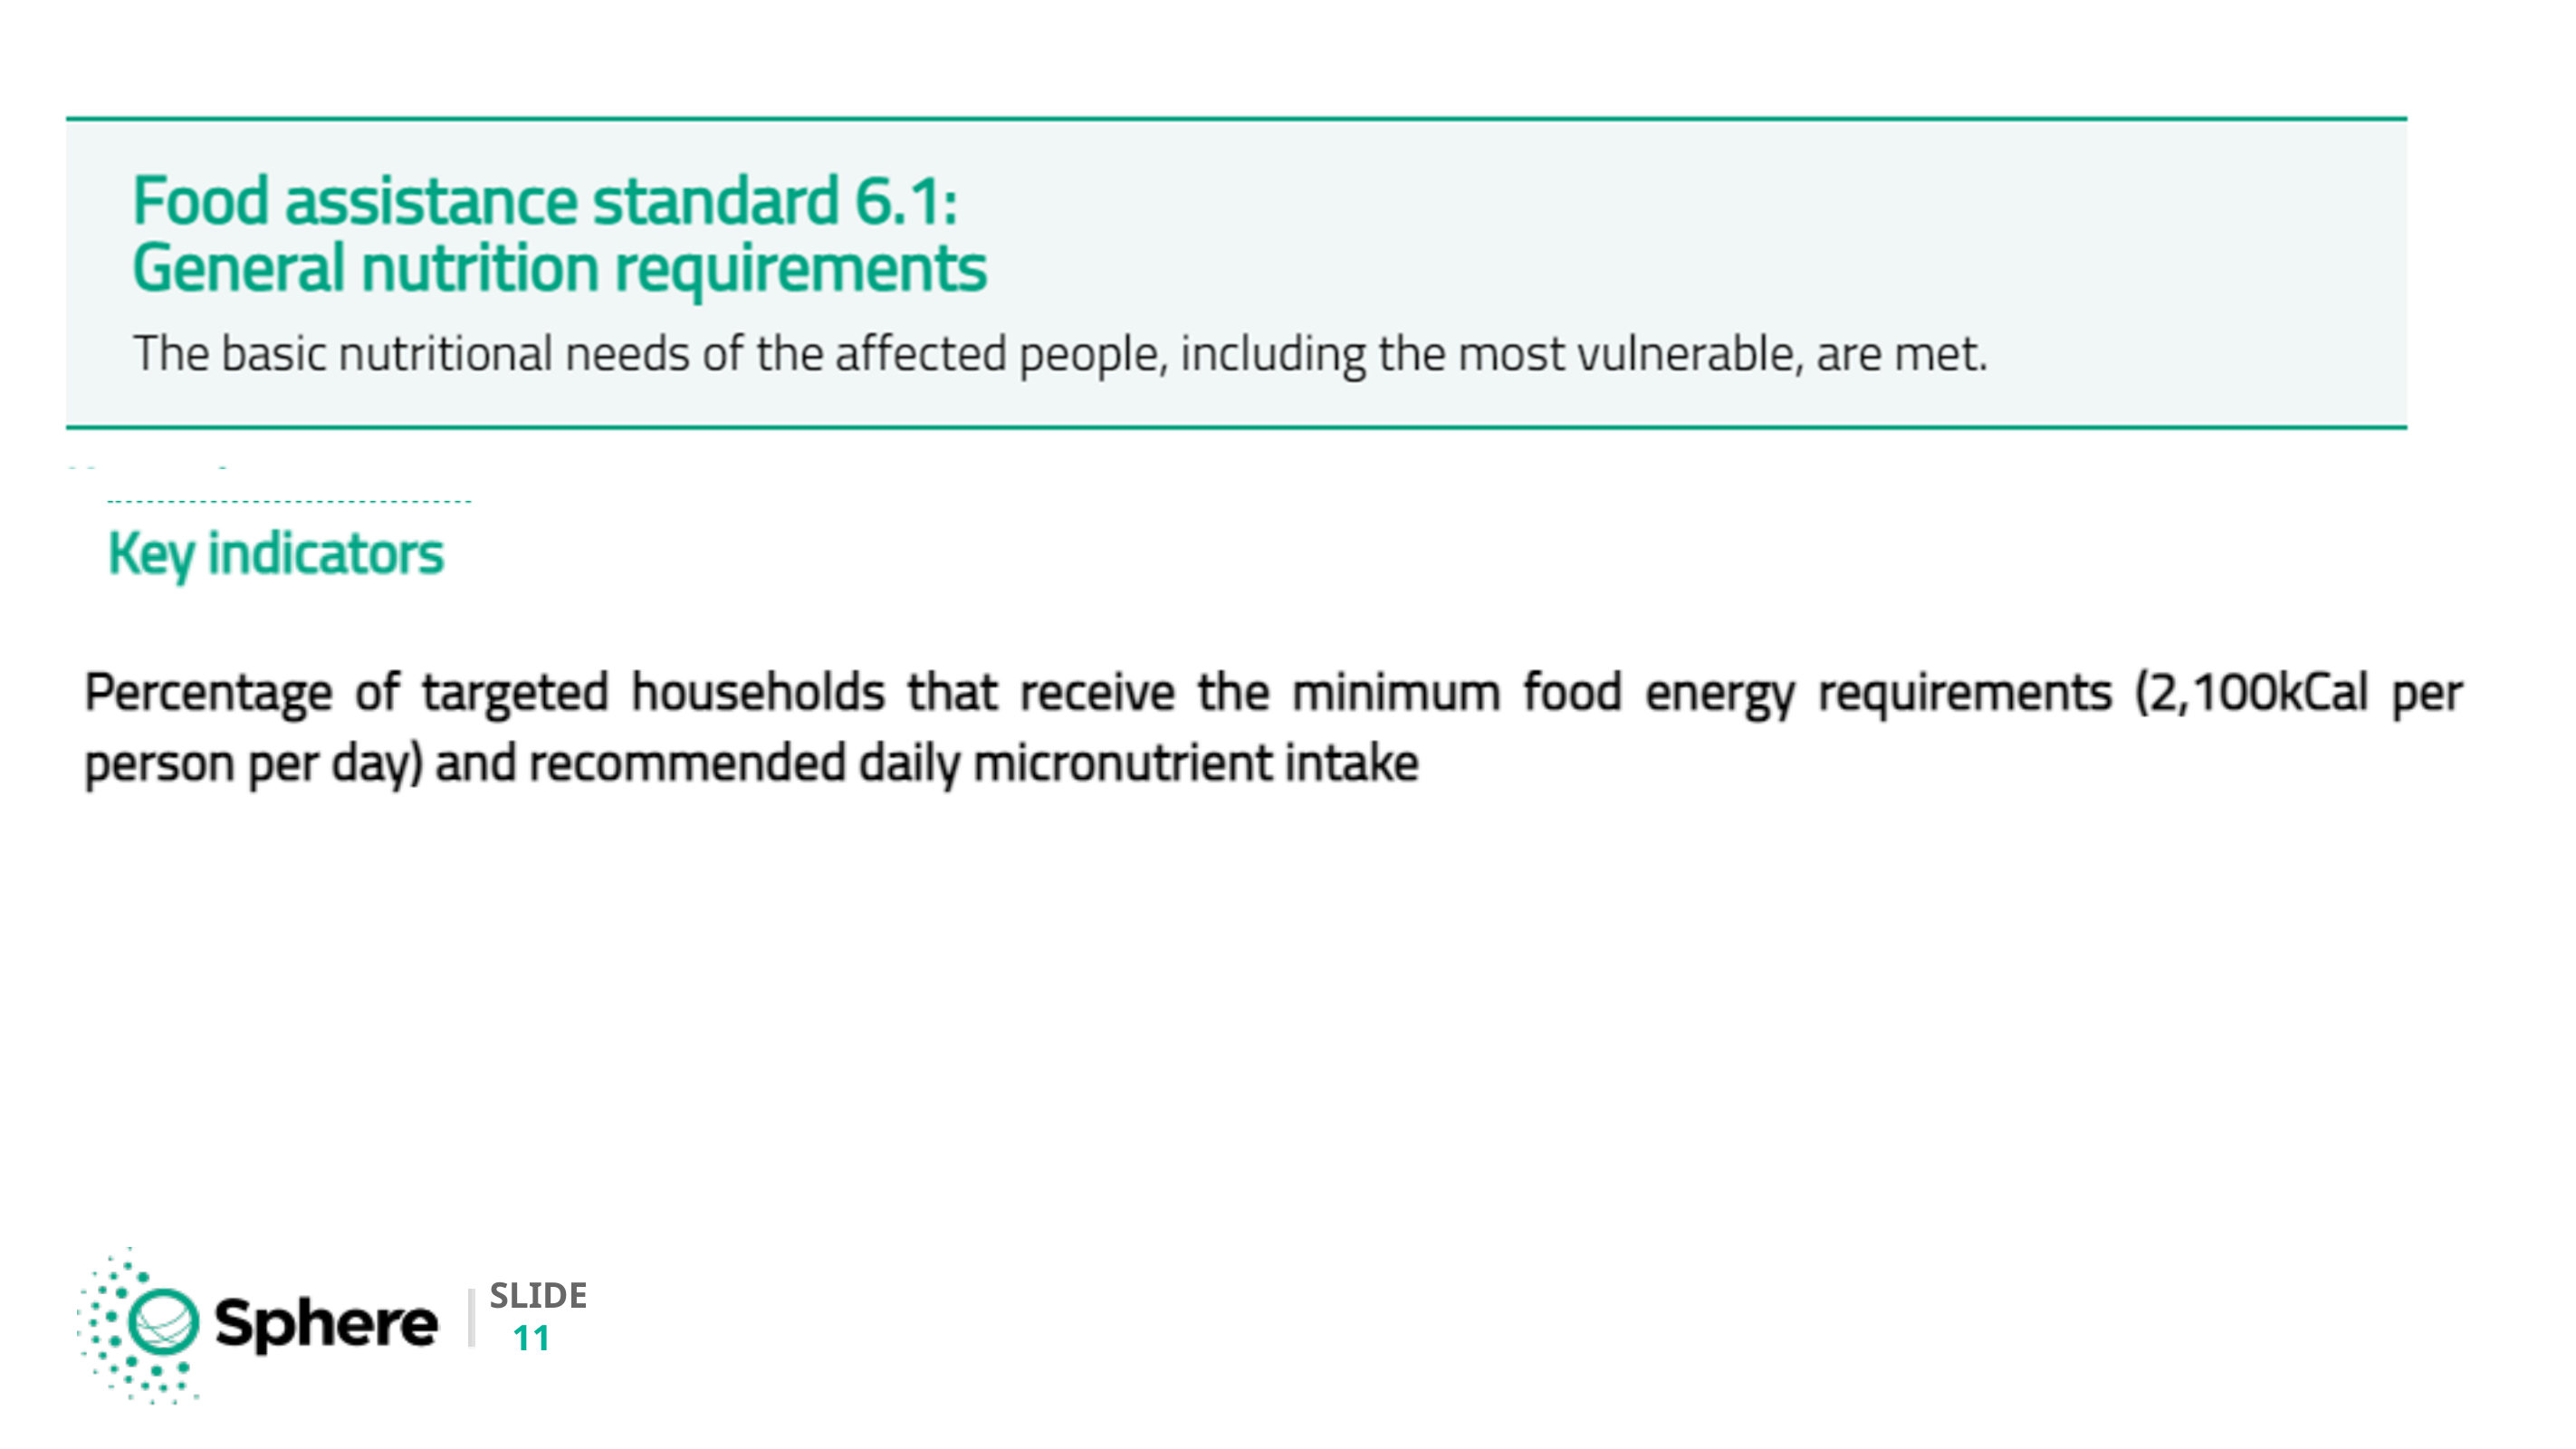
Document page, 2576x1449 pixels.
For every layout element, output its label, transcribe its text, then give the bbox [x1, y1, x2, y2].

picture [468, 1289, 479, 1349]
picture [72, 500, 478, 605]
picture [27, 80, 2447, 469]
picture [32, 654, 2538, 810]
picture [77, 1247, 441, 1407]
slide_number 11 [504, 1308, 567, 1449]
